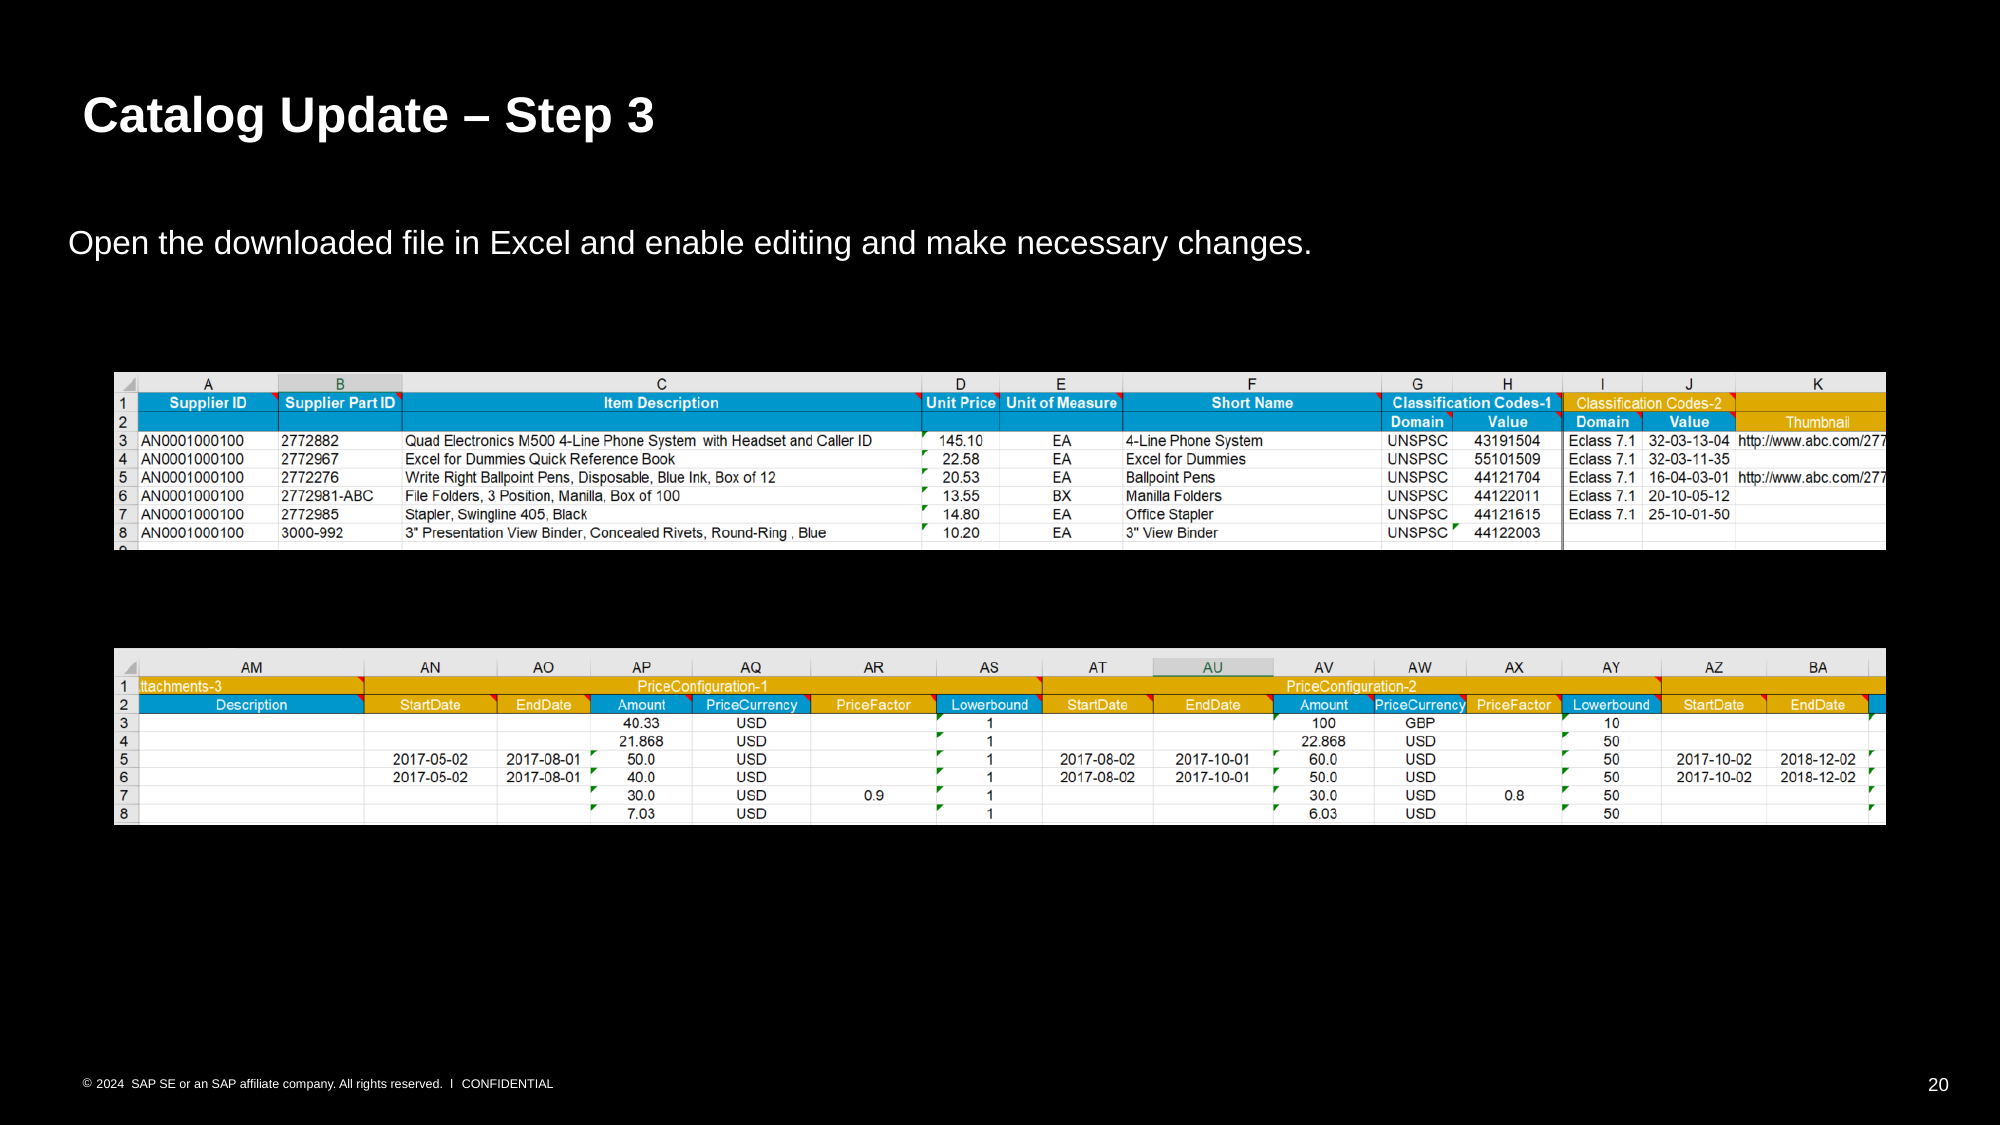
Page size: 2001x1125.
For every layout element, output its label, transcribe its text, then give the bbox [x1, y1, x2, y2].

title Catalog Update – Step 3 [82, 82, 1918, 144]
picture [114, 371, 1886, 550]
picture [114, 647, 1886, 826]
text_box Open the downloaded file in Excel and enable editing and make necessary changes. [53, 214, 1947, 269]
